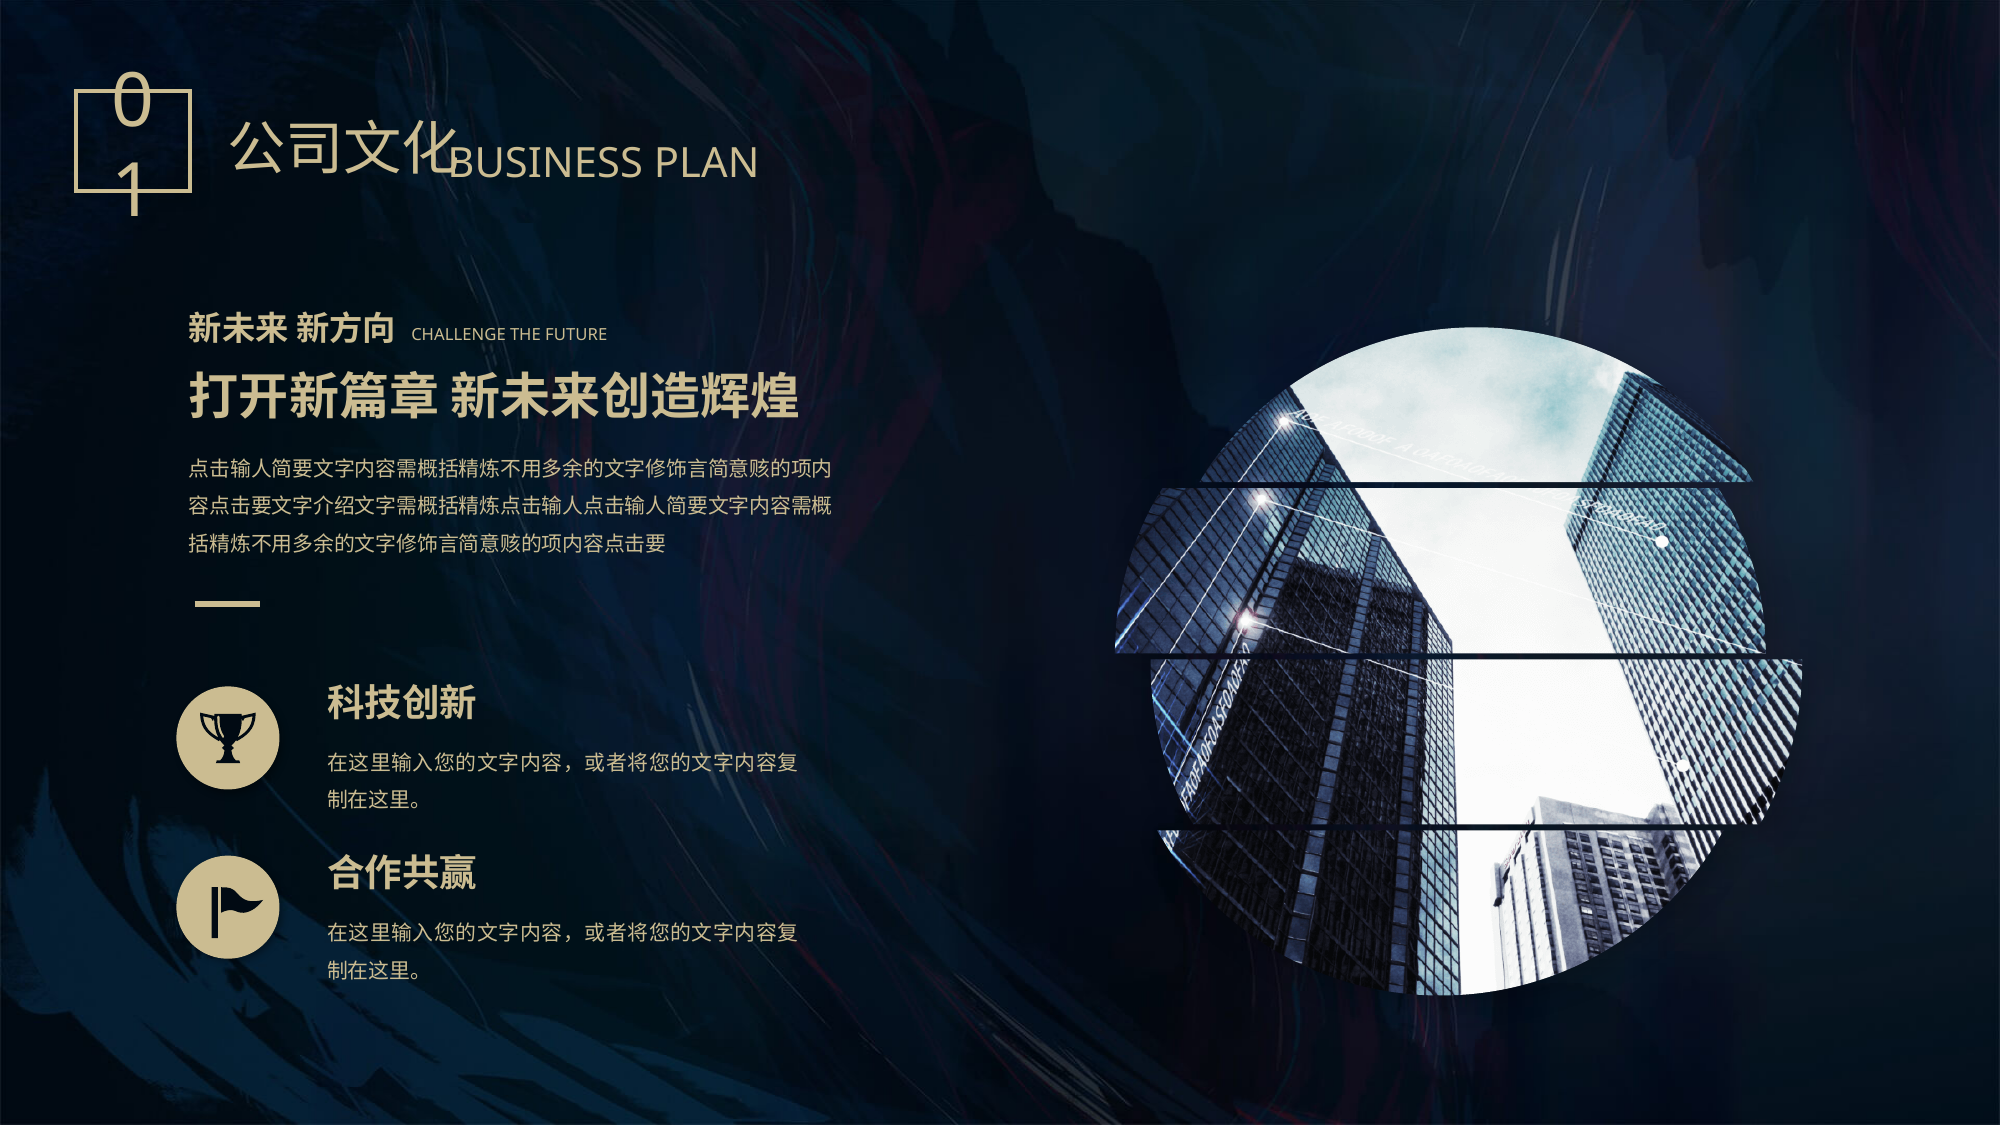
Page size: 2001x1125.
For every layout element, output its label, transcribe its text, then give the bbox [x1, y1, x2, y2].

text_box 点击输人简要文字内容需概括精炼不用多余的文字修饰言简意赅的项内容点击要文字介绍文字需概括精炼点击输人点击输人简要文字内容需概括精炼不用多余的文字修饰言简意赅的项内容点击要 [166, 436, 864, 567]
text_box [1149, 658, 1804, 826]
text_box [75, 90, 748, 195]
text_box [1113, 487, 1768, 655]
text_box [176, 671, 814, 817]
text_box 新未来 新方向 CHALLENGE THE FUTURE [166, 296, 699, 359]
text_box [1197, 326, 1756, 484]
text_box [176, 842, 814, 987]
picture [0, 0, 2000, 1125]
text_box [1155, 829, 1726, 997]
text_box 打开新篇章 新未来创造辉煌 [166, 353, 927, 436]
